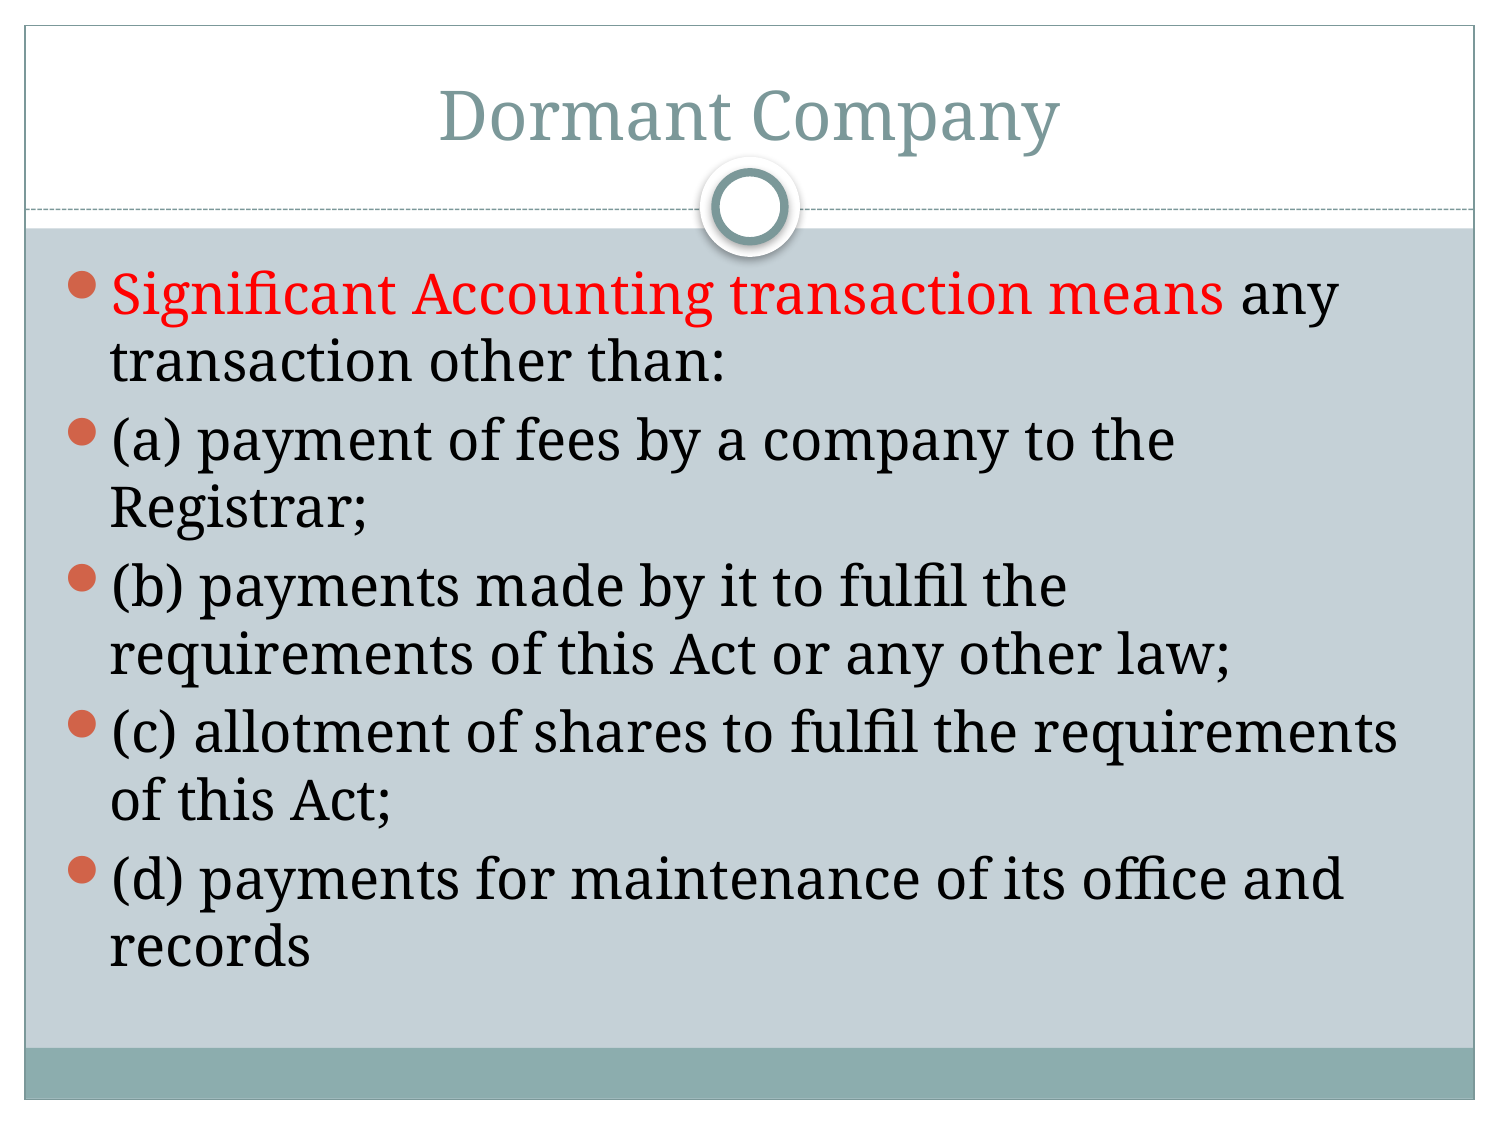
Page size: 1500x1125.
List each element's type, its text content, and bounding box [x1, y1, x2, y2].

title Dormant Company [49, 37, 1450, 162]
list Significant Accounting transaction means any transaction other than: (a) payment of fees by a company to the Registrar; (b) payments made by it to fulfil the requirements of this Act or any other law; (c) allotment of shares to fulfil the requirements of this Act; (d) payments for maintenance of its office and records [49, 250, 1445, 1001]
